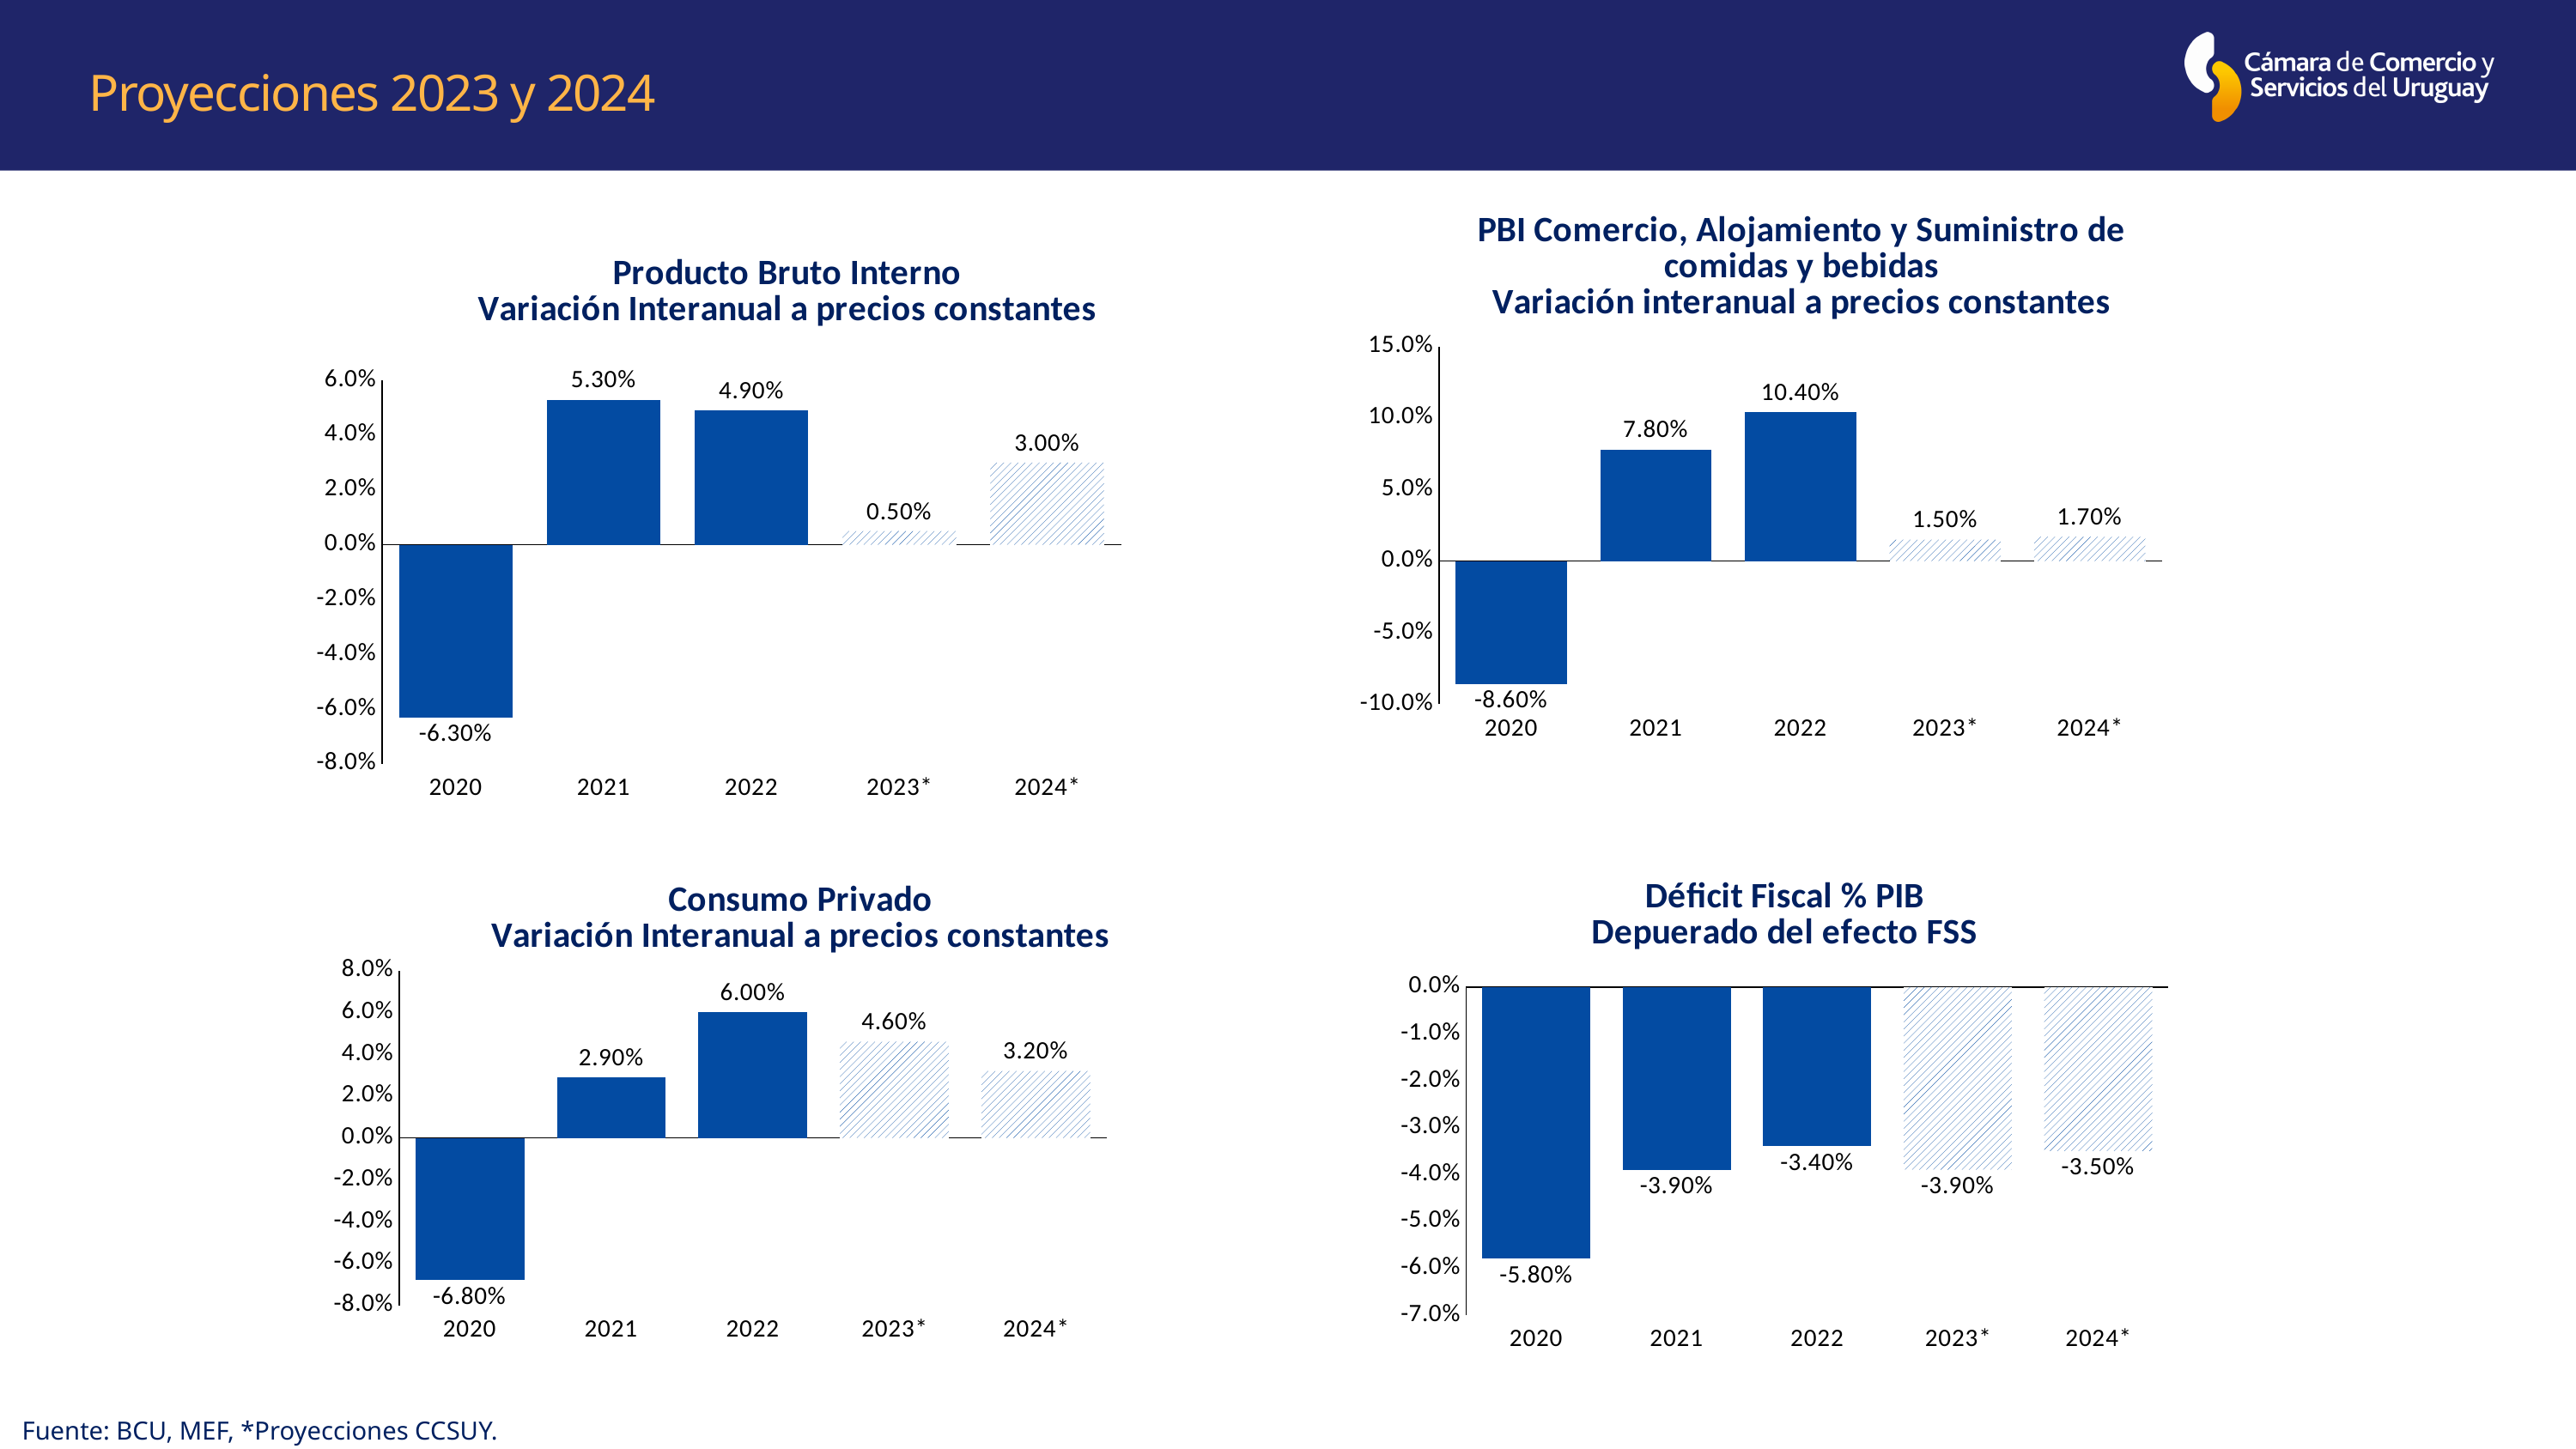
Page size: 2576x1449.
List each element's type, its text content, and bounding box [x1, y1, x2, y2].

text_box Proyecciones 2023 y 2024 [24, 56, 1132, 122]
picture [2184, 32, 2494, 122]
text_box Fuente: BCU, MEF, *Proyecciones CCSUY. [21, 1379, 815, 1446]
text_box [0, 0, 2576, 171]
chart [1320, 203, 2185, 755]
chart [1384, 852, 2185, 1364]
chart [278, 219, 1132, 1364]
